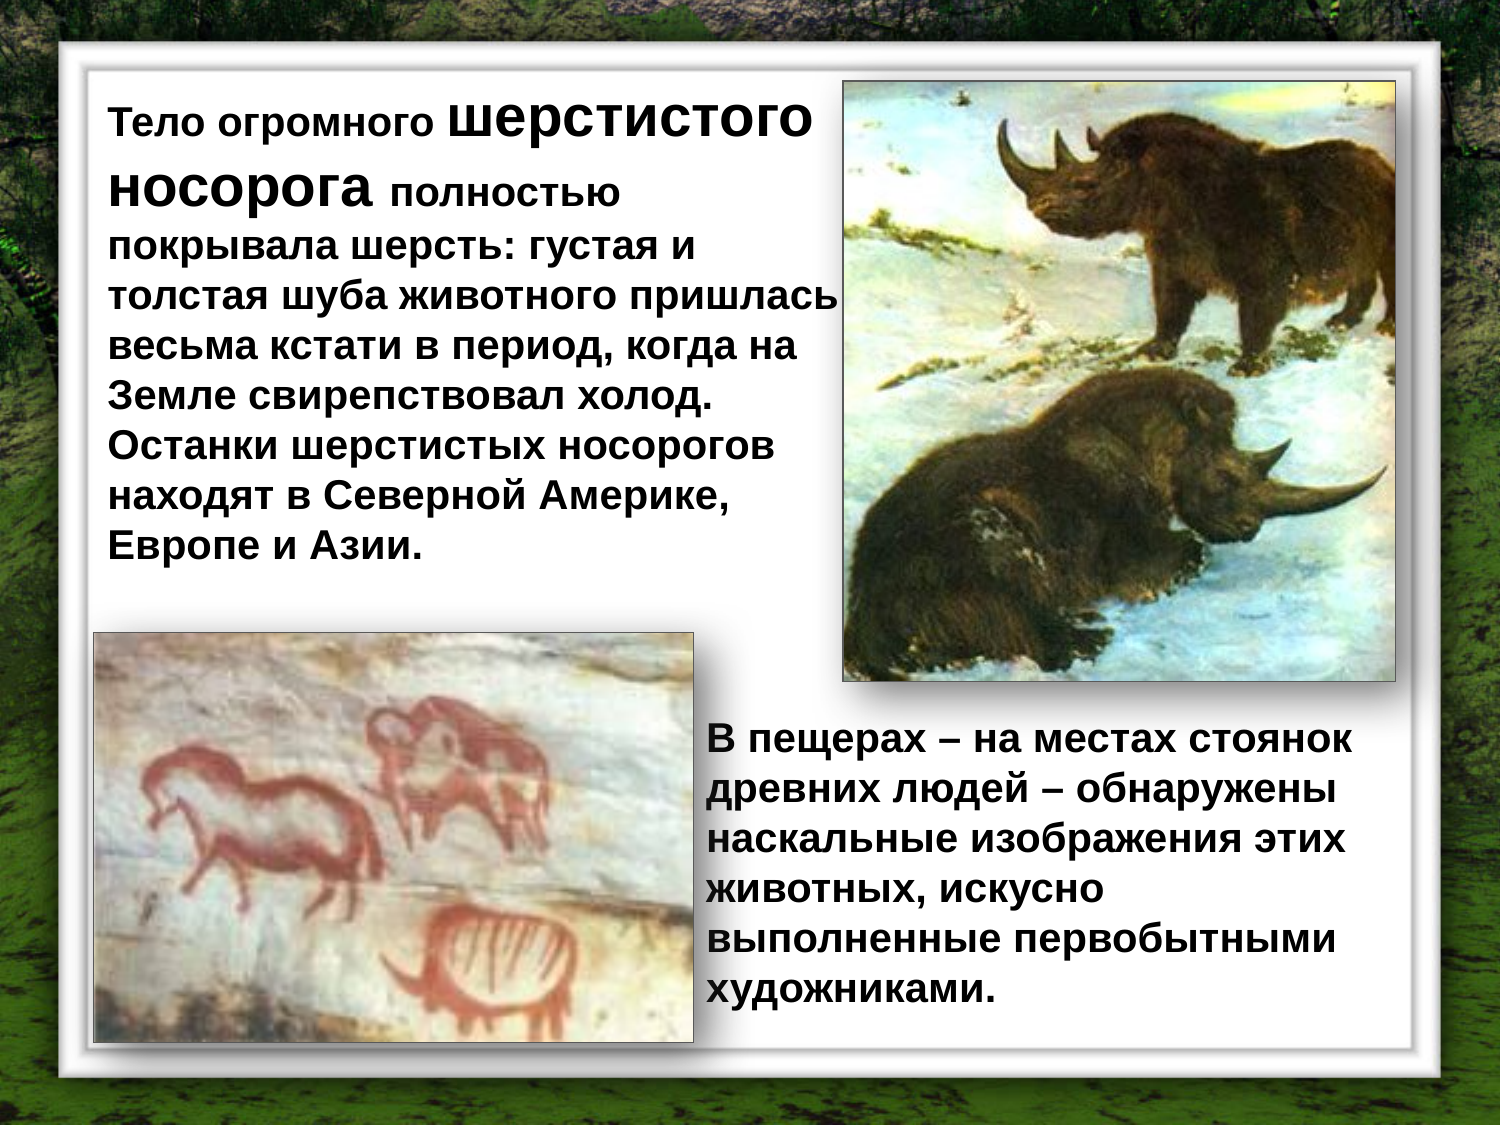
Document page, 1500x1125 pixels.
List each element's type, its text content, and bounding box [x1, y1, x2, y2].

list Тело огромного шерстистого носорога полностью покрывала шерсть: густая и толстая шуба животного пришлась весьма кстати в период, когда на Земле свирепствовал холод. Останки шерстистых носорогов находят в Северной Америке, Европе и Азии. [92, 70, 856, 469]
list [843, 81, 1395, 681]
picture [0, 0, 1500, 1125]
text_box В пещерах – на местах стоянок древних людей – обнаружены наскальные изображения этих животных, искусно выполненные первобытными художниками. [744, 703, 1383, 1018]
